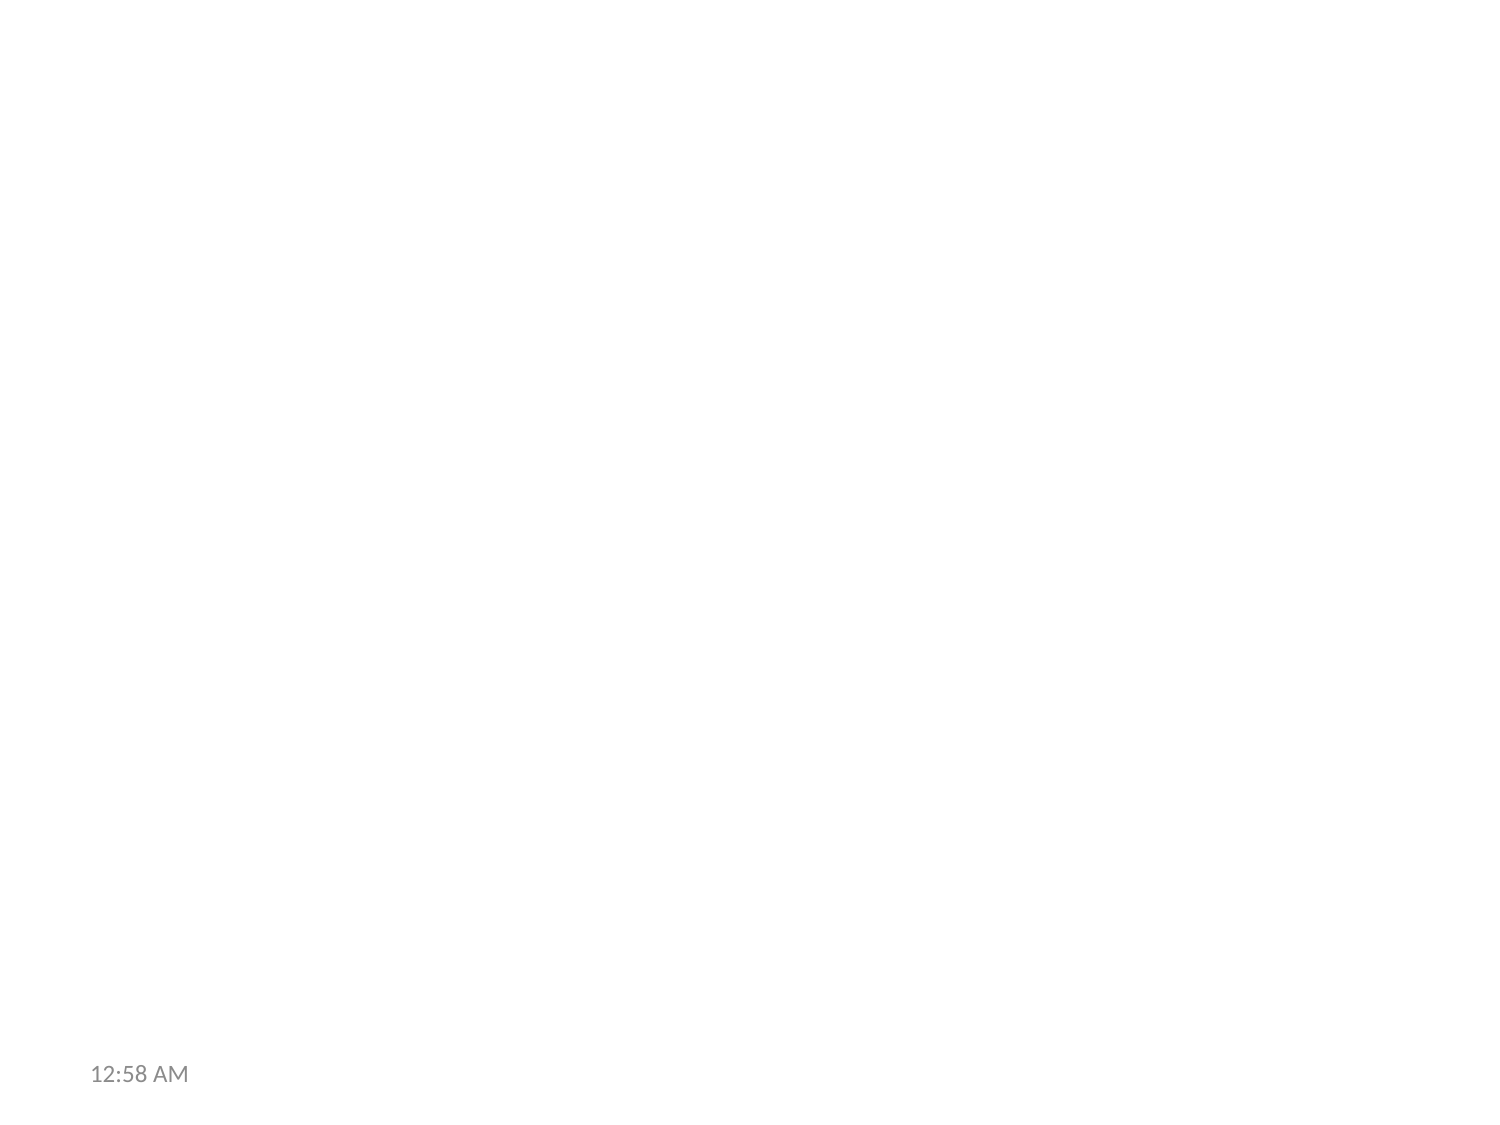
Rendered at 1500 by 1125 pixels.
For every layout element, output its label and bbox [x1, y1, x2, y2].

slide_number [75, 1042, 425, 1103]
